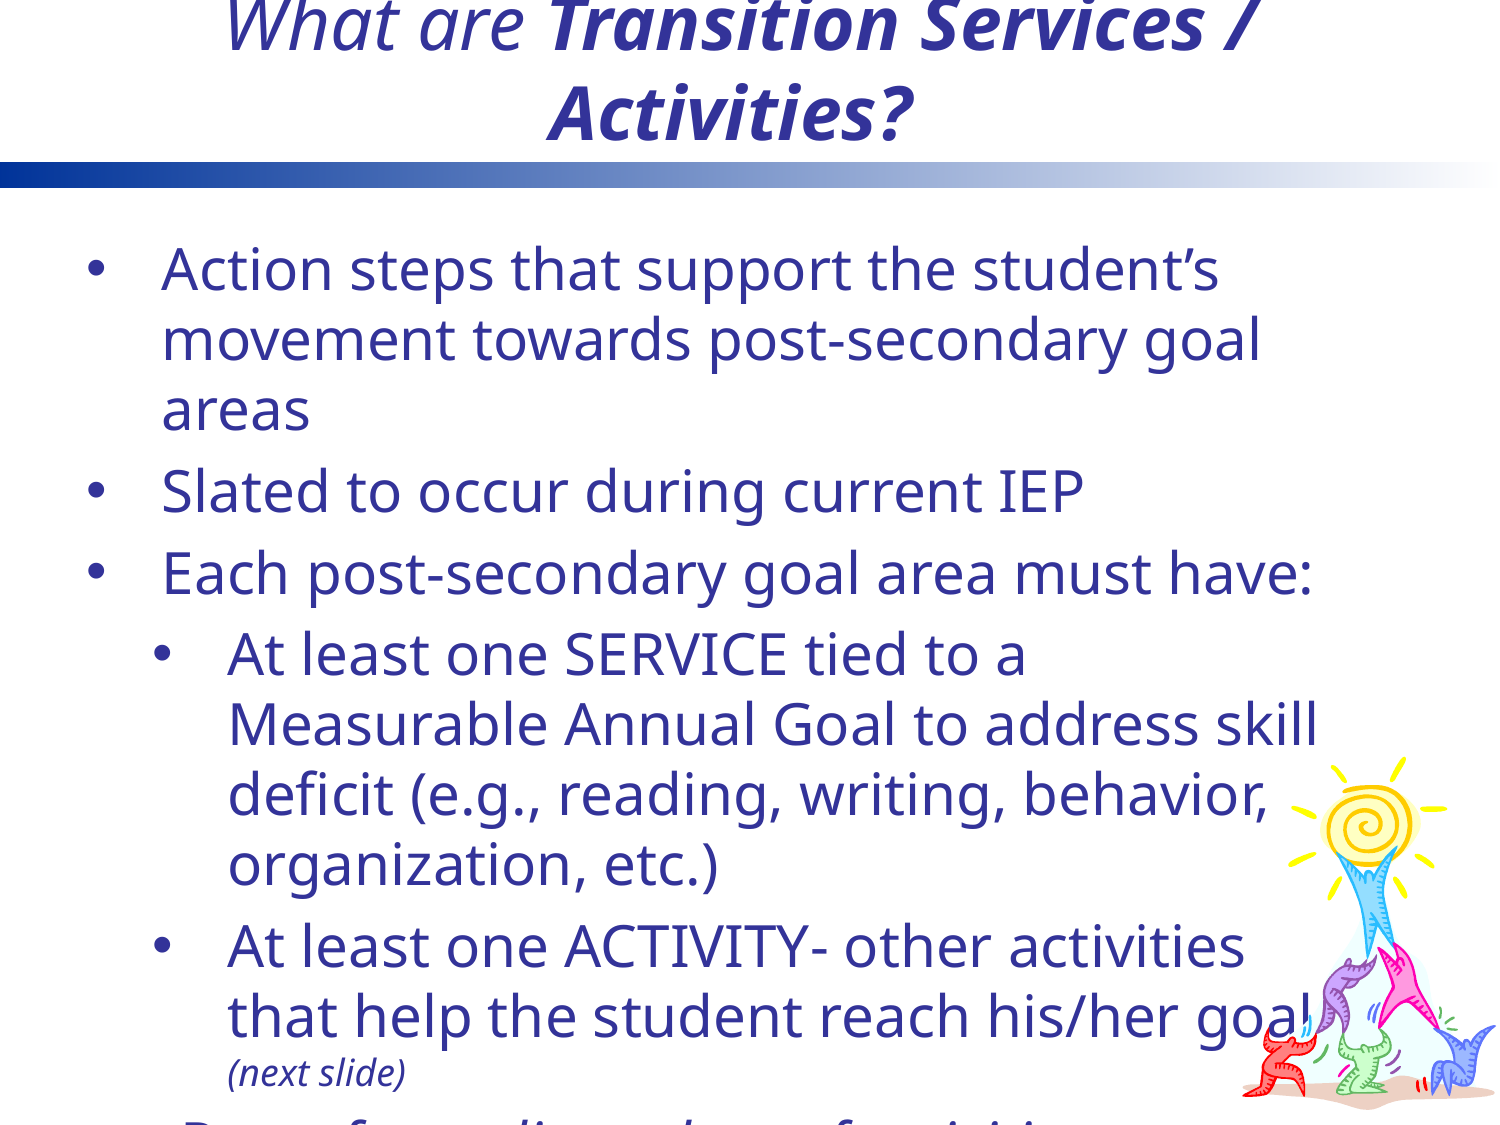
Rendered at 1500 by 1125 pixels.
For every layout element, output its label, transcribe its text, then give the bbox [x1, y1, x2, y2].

title What are Transition Services / Activities? [50, 37, 1413, 163]
text_box [1187, 1012, 1233, 1091]
slide_number 33 [1112, 1024, 1187, 1086]
list Action steps that support the student’s movement towards post-secondary goal areas Slated to occur during current IEP Each post-secondary goal area must have: At least one SERVICE tied to a Measurable Annual Goal to address skill deficit (e.g., reading, writing, behavior, organization, etc.) At least one ACTIVITY- other activities that help the student reach his/her goal (next slide) Part of coordinated set of activities [62, 224, 1363, 1025]
picture [1238, 752, 1500, 1114]
